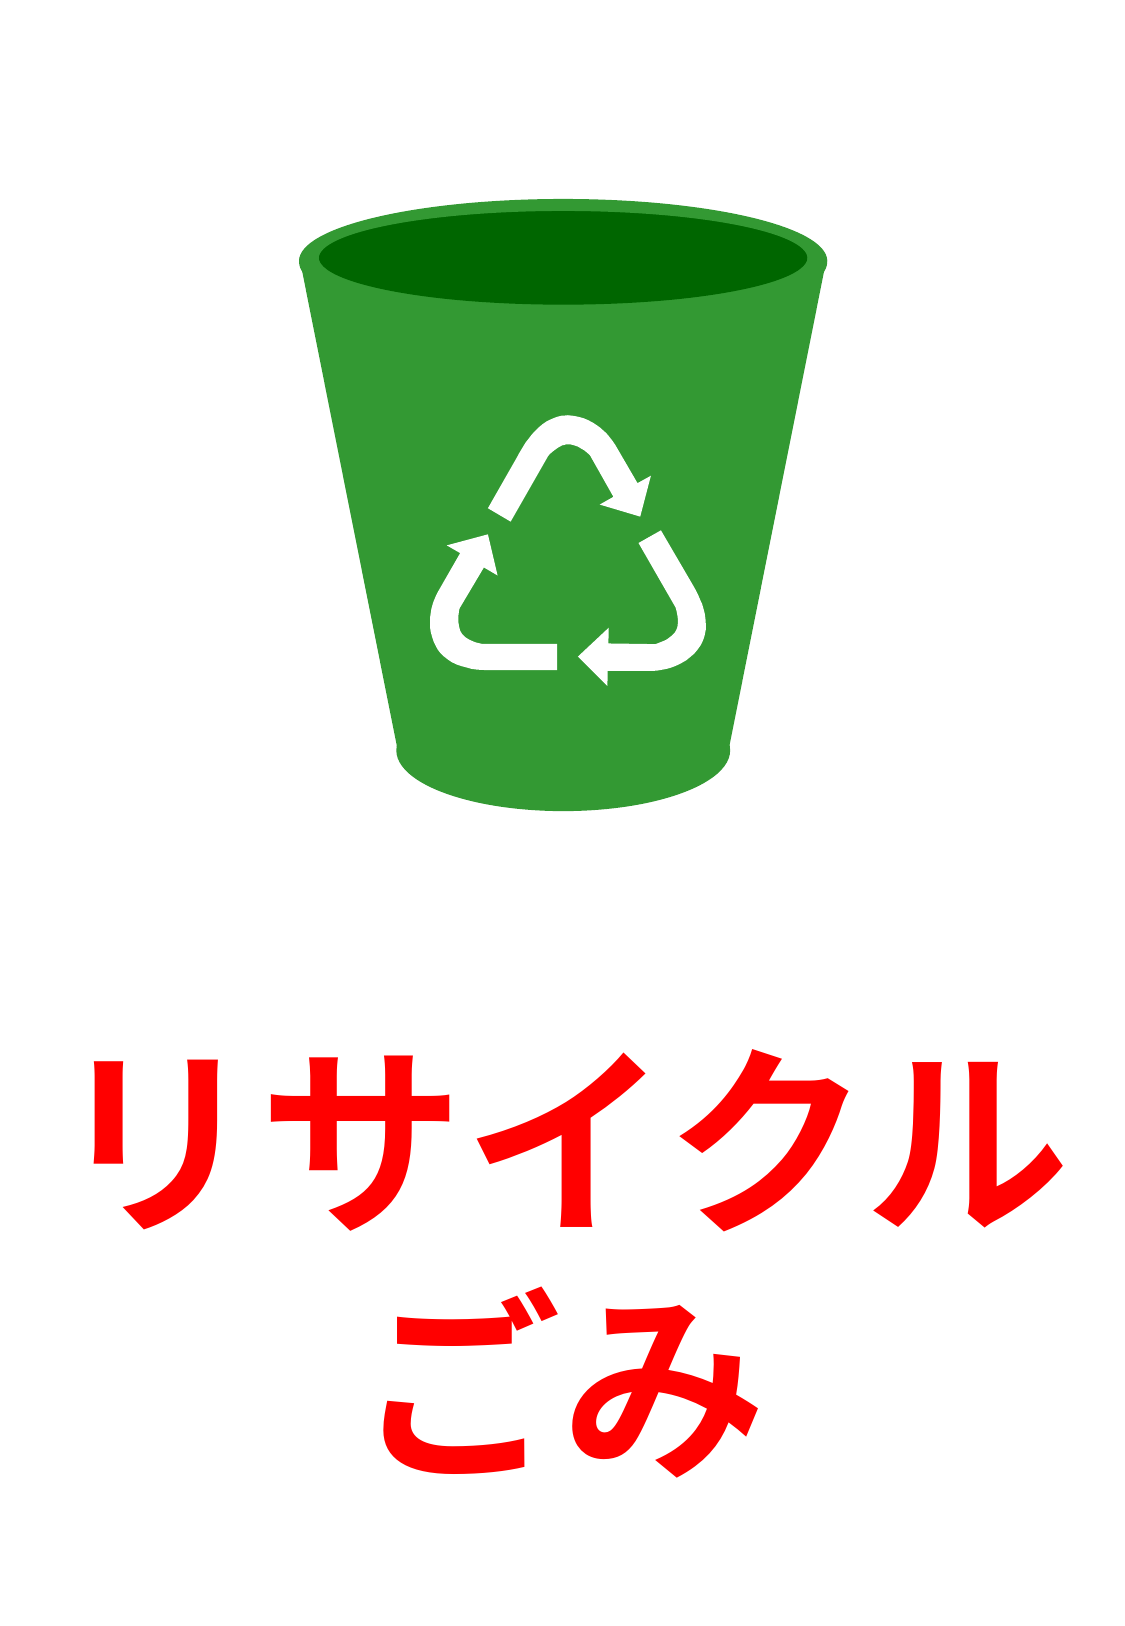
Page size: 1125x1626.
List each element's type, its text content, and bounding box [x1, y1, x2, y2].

text_box リサイクル ごみ [0, 1006, 1125, 1512]
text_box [298, 198, 828, 812]
